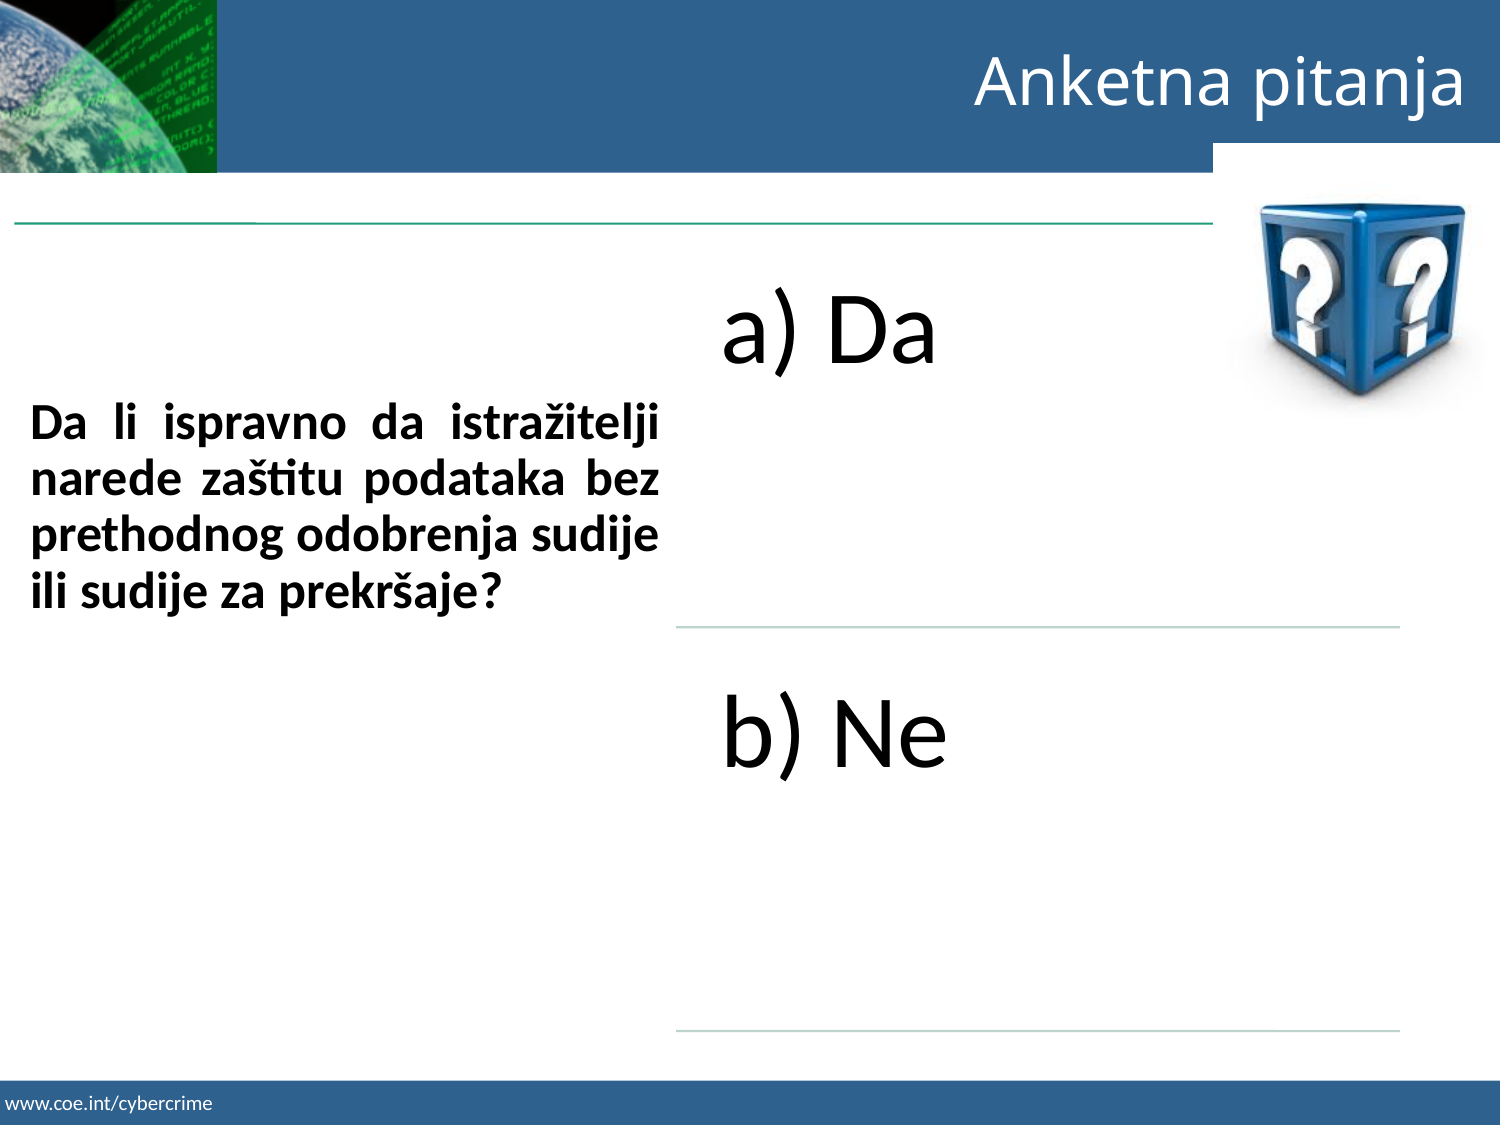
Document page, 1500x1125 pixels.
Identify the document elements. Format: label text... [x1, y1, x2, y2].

text_box Anketna pitanja [230, 31, 1483, 126]
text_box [14, 223, 1402, 1053]
picture [1213, 143, 1500, 434]
picture [0, 1, 217, 173]
